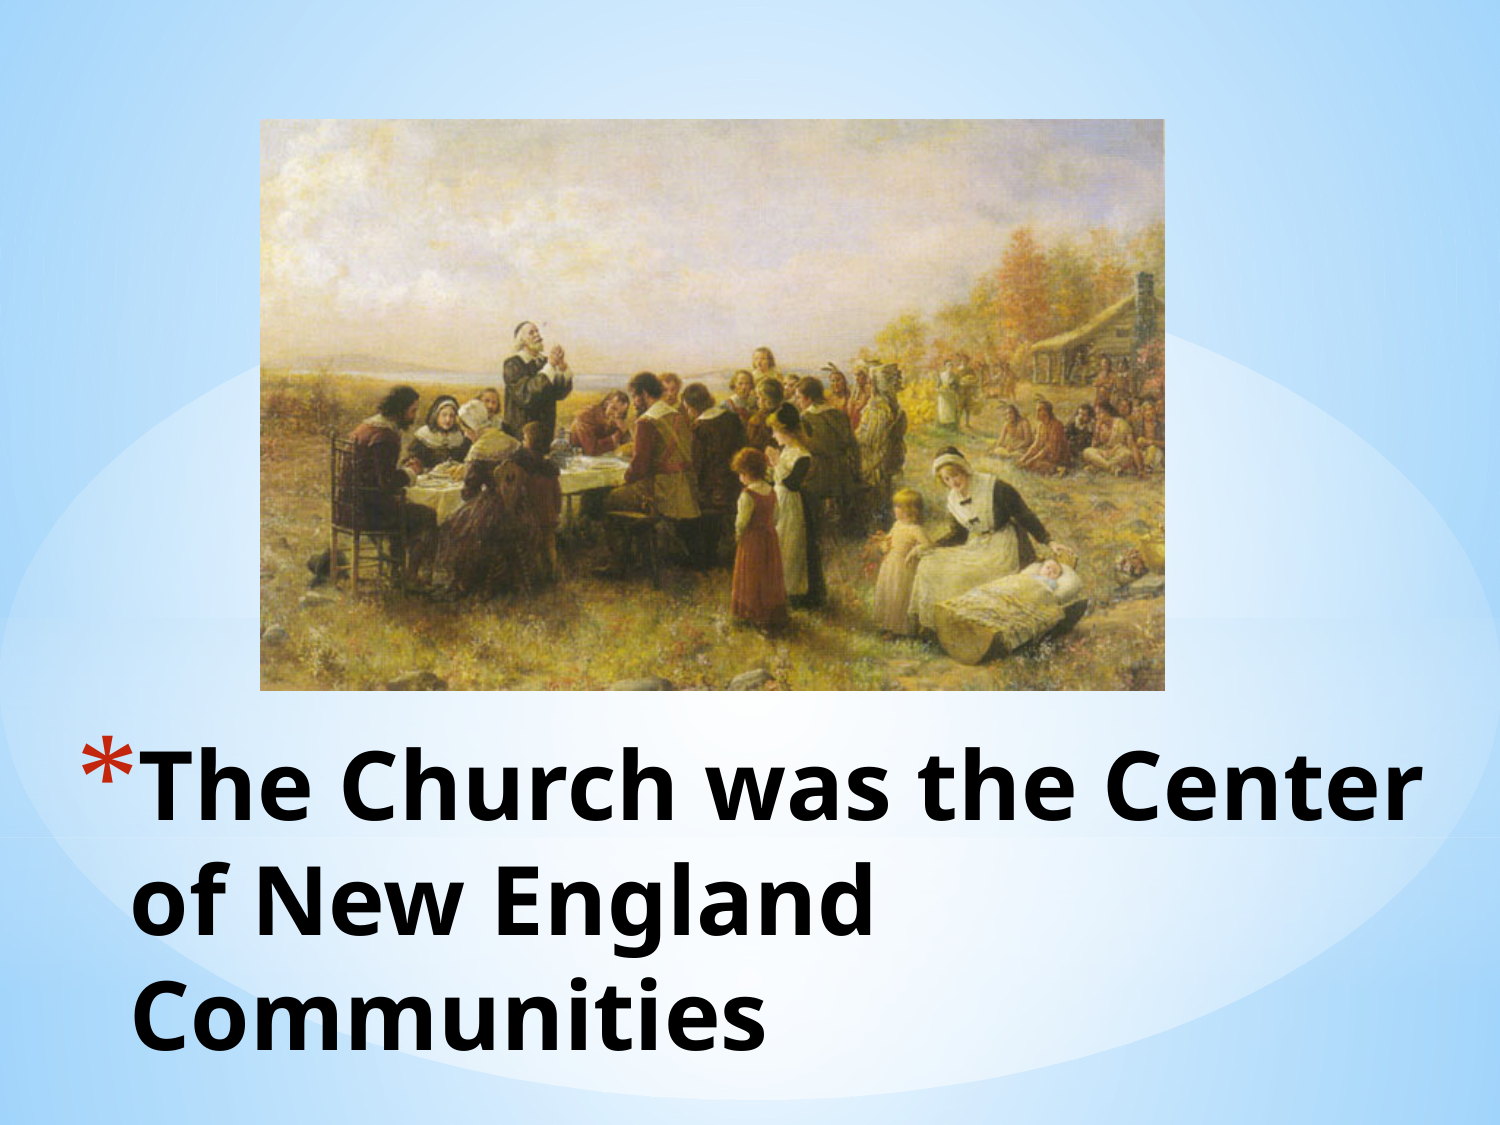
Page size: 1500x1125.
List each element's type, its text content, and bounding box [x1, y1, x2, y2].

title The Church was the Center of New England Communities [62, 717, 1475, 905]
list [259, 119, 1166, 691]
